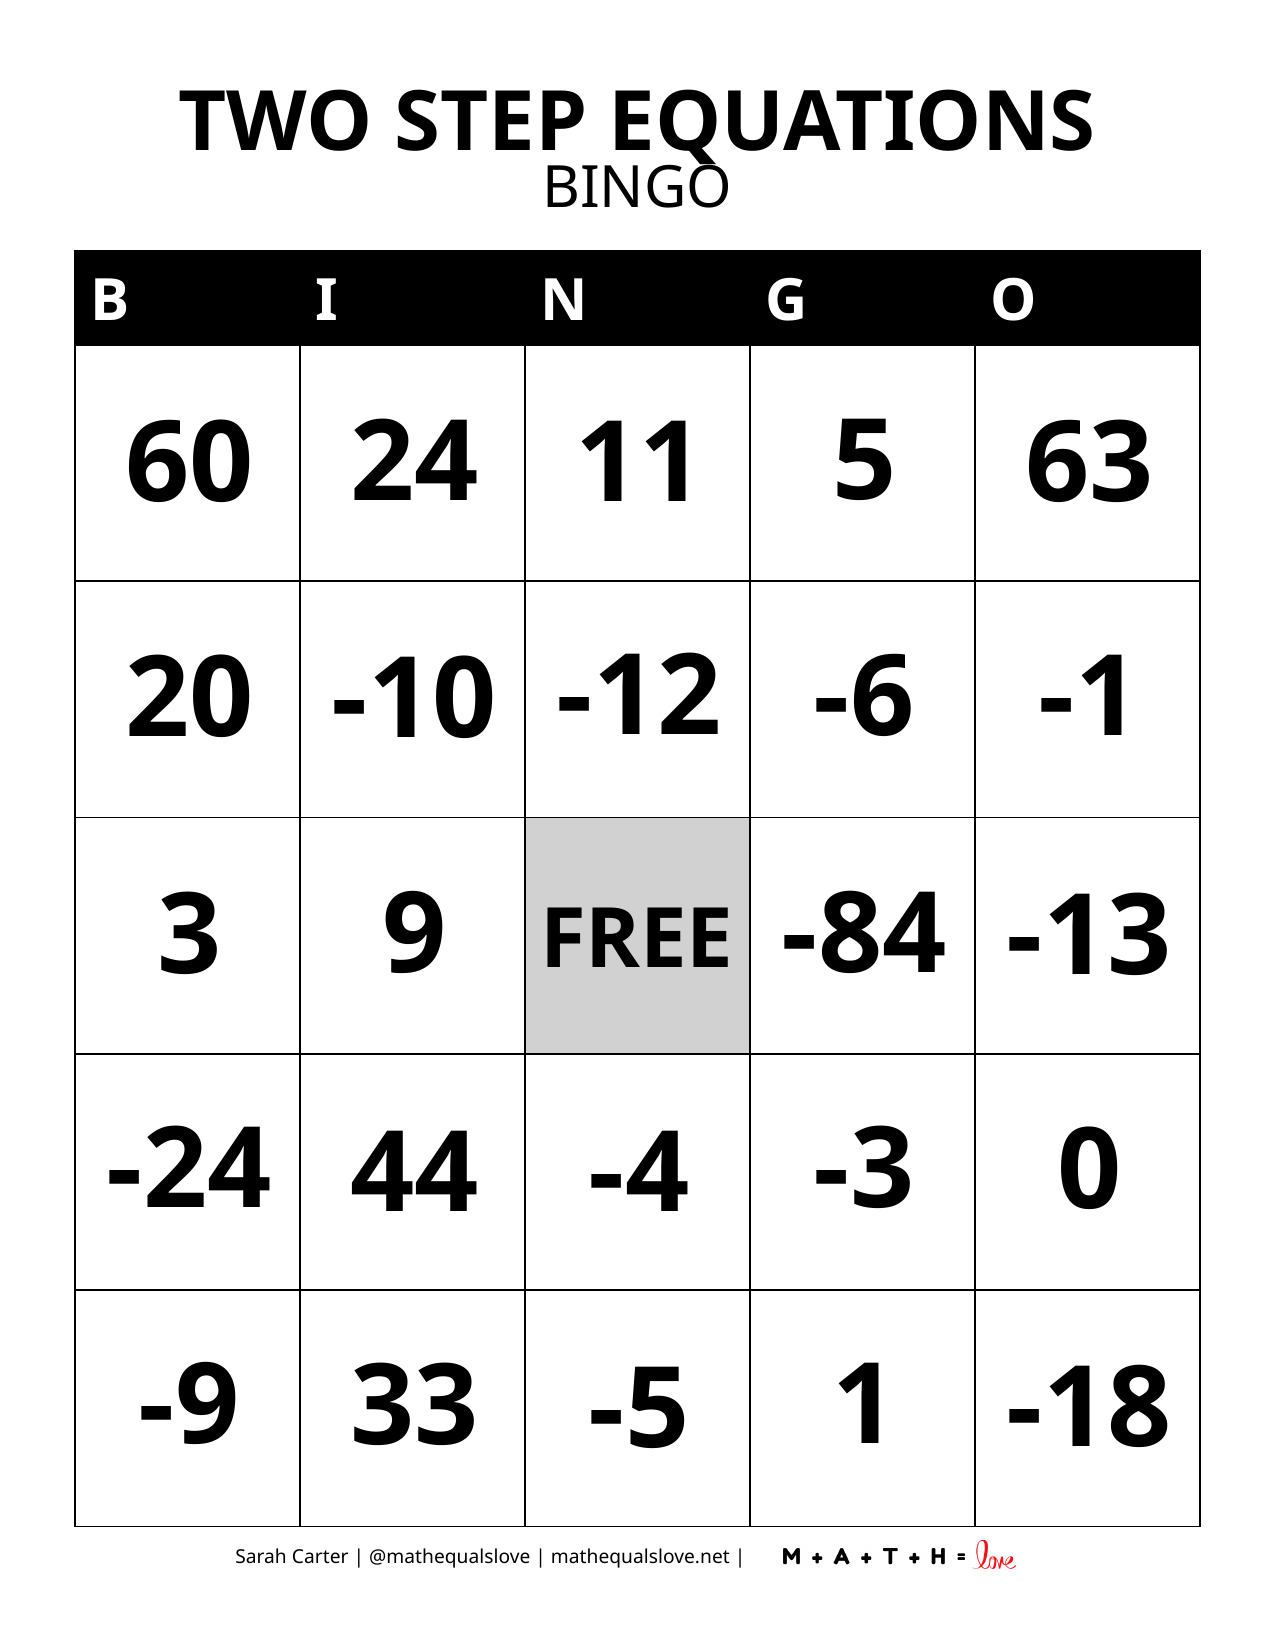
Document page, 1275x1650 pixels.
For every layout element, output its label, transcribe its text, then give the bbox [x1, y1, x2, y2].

table_header G [751, 251, 974, 344]
table_header N [526, 251, 749, 344]
table_cell [301, 818, 524, 904]
text_box -4 [525, 1142, 753, 1190]
table_cell [76, 1186, 299, 1289]
table_cell [301, 1291, 524, 1375]
text_box -9 [75, 1374, 303, 1422]
table_cell [301, 346, 524, 431]
text_box 5 [750, 430, 978, 478]
text_box 0 [975, 1139, 1203, 1187]
text_box -24 [75, 1138, 303, 1186]
table_cell [976, 480, 1199, 580]
text_box 1 [750, 1374, 978, 1422]
table_cell [976, 346, 1199, 432]
text_box 33 [300, 1375, 528, 1423]
table_cell [301, 1423, 524, 1526]
text_box -12 [525, 665, 753, 713]
table_cell [76, 1291, 299, 1374]
text_box BINGO [74, 175, 1200, 226]
table_cell [76, 480, 299, 580]
table_cell [976, 1425, 1199, 1526]
table_cell [76, 818, 299, 905]
table_cell [526, 1426, 749, 1526]
text_box 60 [75, 432, 303, 480]
table_cell [76, 346, 299, 432]
table_cell [751, 818, 974, 904]
table_cell [976, 954, 1199, 1053]
text_box 20 [75, 667, 303, 715]
table_cell [751, 478, 974, 580]
text_box 3 [75, 905, 303, 953]
text_box -10 [300, 668, 528, 716]
table_cell [751, 1055, 974, 1138]
table_cell [751, 1186, 974, 1289]
table_cell [76, 1422, 299, 1526]
text_box -84 [750, 904, 978, 952]
table_cell [76, 715, 299, 817]
table_cell [301, 479, 524, 580]
table_cell [76, 953, 299, 1053]
table_cell [526, 1055, 749, 1142]
table_cell [76, 1055, 299, 1138]
table_cell [976, 714, 1199, 817]
text_box 44 [300, 1142, 525, 1190]
text_box -3 [750, 1138, 978, 1186]
table_cell [751, 582, 974, 666]
table_cell [301, 1190, 524, 1289]
table_cell [976, 582, 1199, 666]
text_box -6 [750, 666, 975, 714]
table_cell [976, 1291, 1199, 1377]
table_header B [76, 251, 299, 344]
text_box TWO STEP EQUATIONS [74, 59, 1200, 175]
table_cell [526, 582, 749, 665]
table_cell [301, 952, 524, 1053]
table_cell [76, 582, 299, 667]
table_cell [976, 818, 1199, 906]
table_cell [301, 716, 524, 817]
table_cell [751, 346, 974, 430]
text_box 24 [300, 431, 528, 479]
table_cell [301, 582, 524, 668]
text_box 11 [525, 433, 753, 481]
table_cell [301, 1055, 524, 1142]
table_cell [526, 713, 749, 817]
table_cell [751, 714, 974, 817]
table_cell [526, 1190, 749, 1289]
text_box 9 [300, 904, 528, 952]
table_cell [976, 1055, 1199, 1139]
table_cell [976, 1187, 1199, 1289]
text_box -18 [975, 1377, 1203, 1425]
table_cell [751, 952, 974, 1053]
table_cell FREE [526, 818, 749, 1053]
table_cell [751, 1422, 974, 1526]
table_cell [751, 1291, 974, 1374]
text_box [220, 1535, 1055, 1576]
table_cell [526, 481, 749, 580]
text_box 63 [975, 432, 1203, 480]
table_cell [526, 1291, 749, 1378]
table_header I [301, 251, 524, 344]
text_box -1 [975, 666, 1203, 714]
table_cell [526, 346, 749, 433]
table_header O [976, 251, 1199, 344]
text_box -13 [975, 906, 1203, 954]
text_box -5 [525, 1378, 753, 1426]
